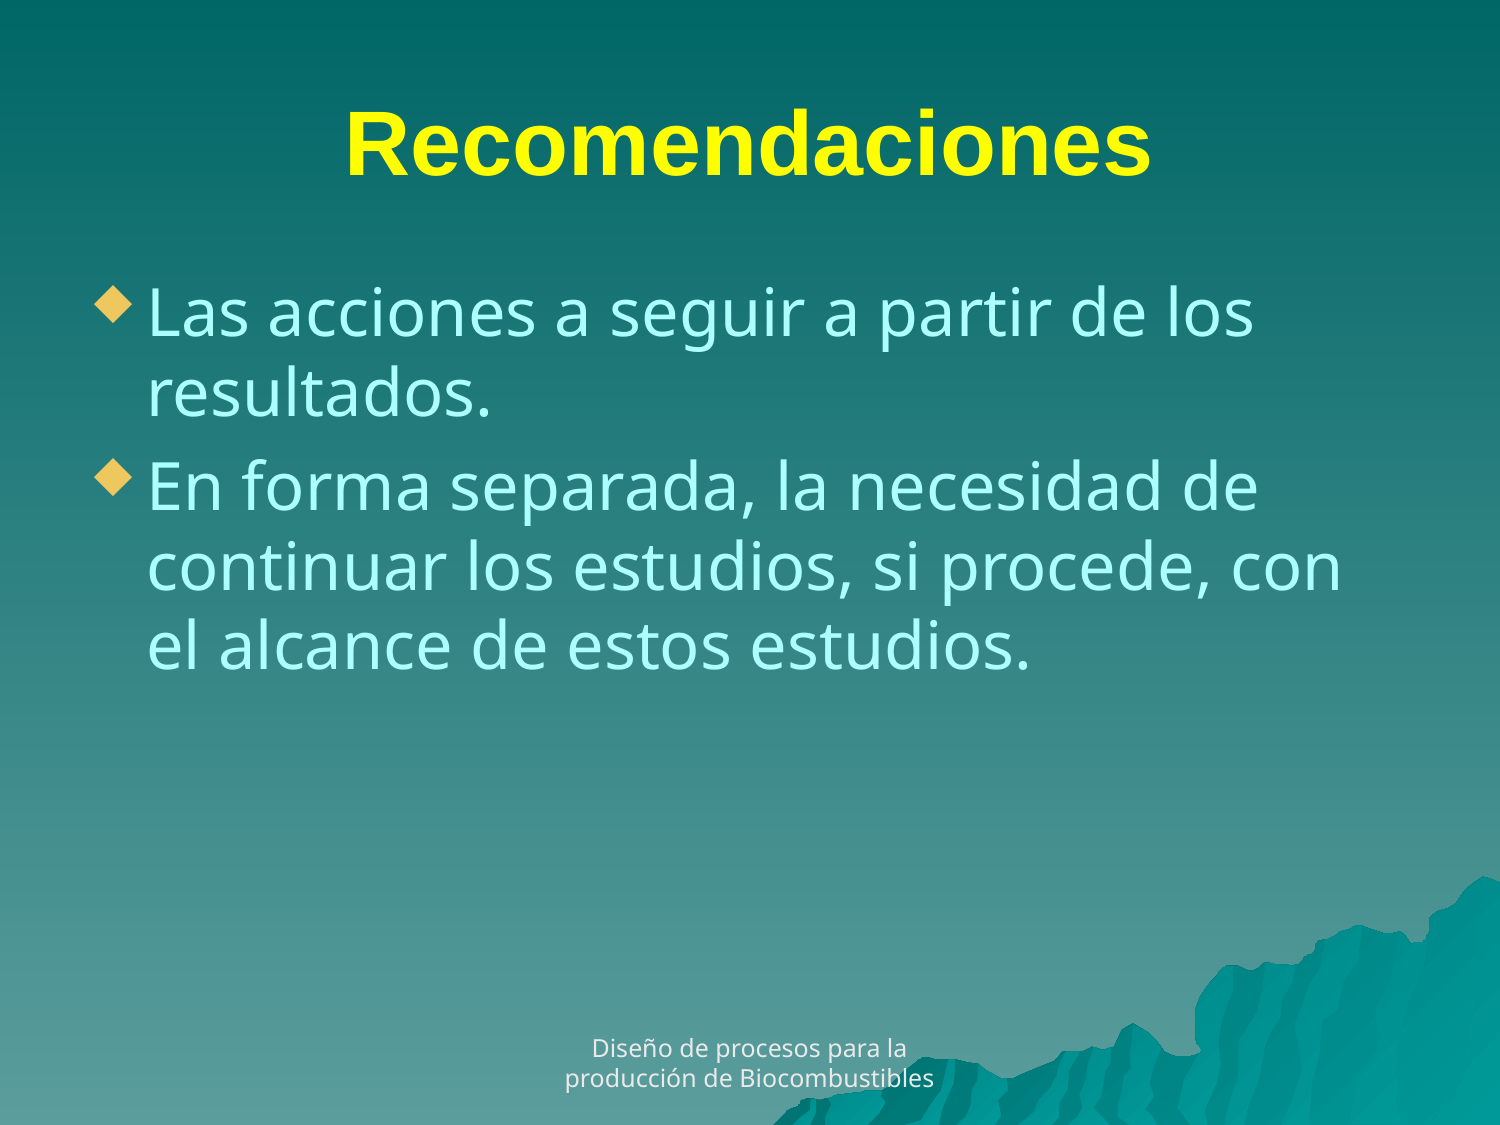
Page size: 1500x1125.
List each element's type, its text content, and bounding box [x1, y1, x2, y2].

list Las acciones a seguir a partir de los resultados. En forma separada, la necesidad de continuar los estudios, si procede, con el alcance de estos estudios. [74, 262, 1426, 1006]
footer Diseño de procesos para la producción de Biocombustibles [512, 1024, 988, 1101]
title Recomendaciones [74, 45, 1426, 233]
